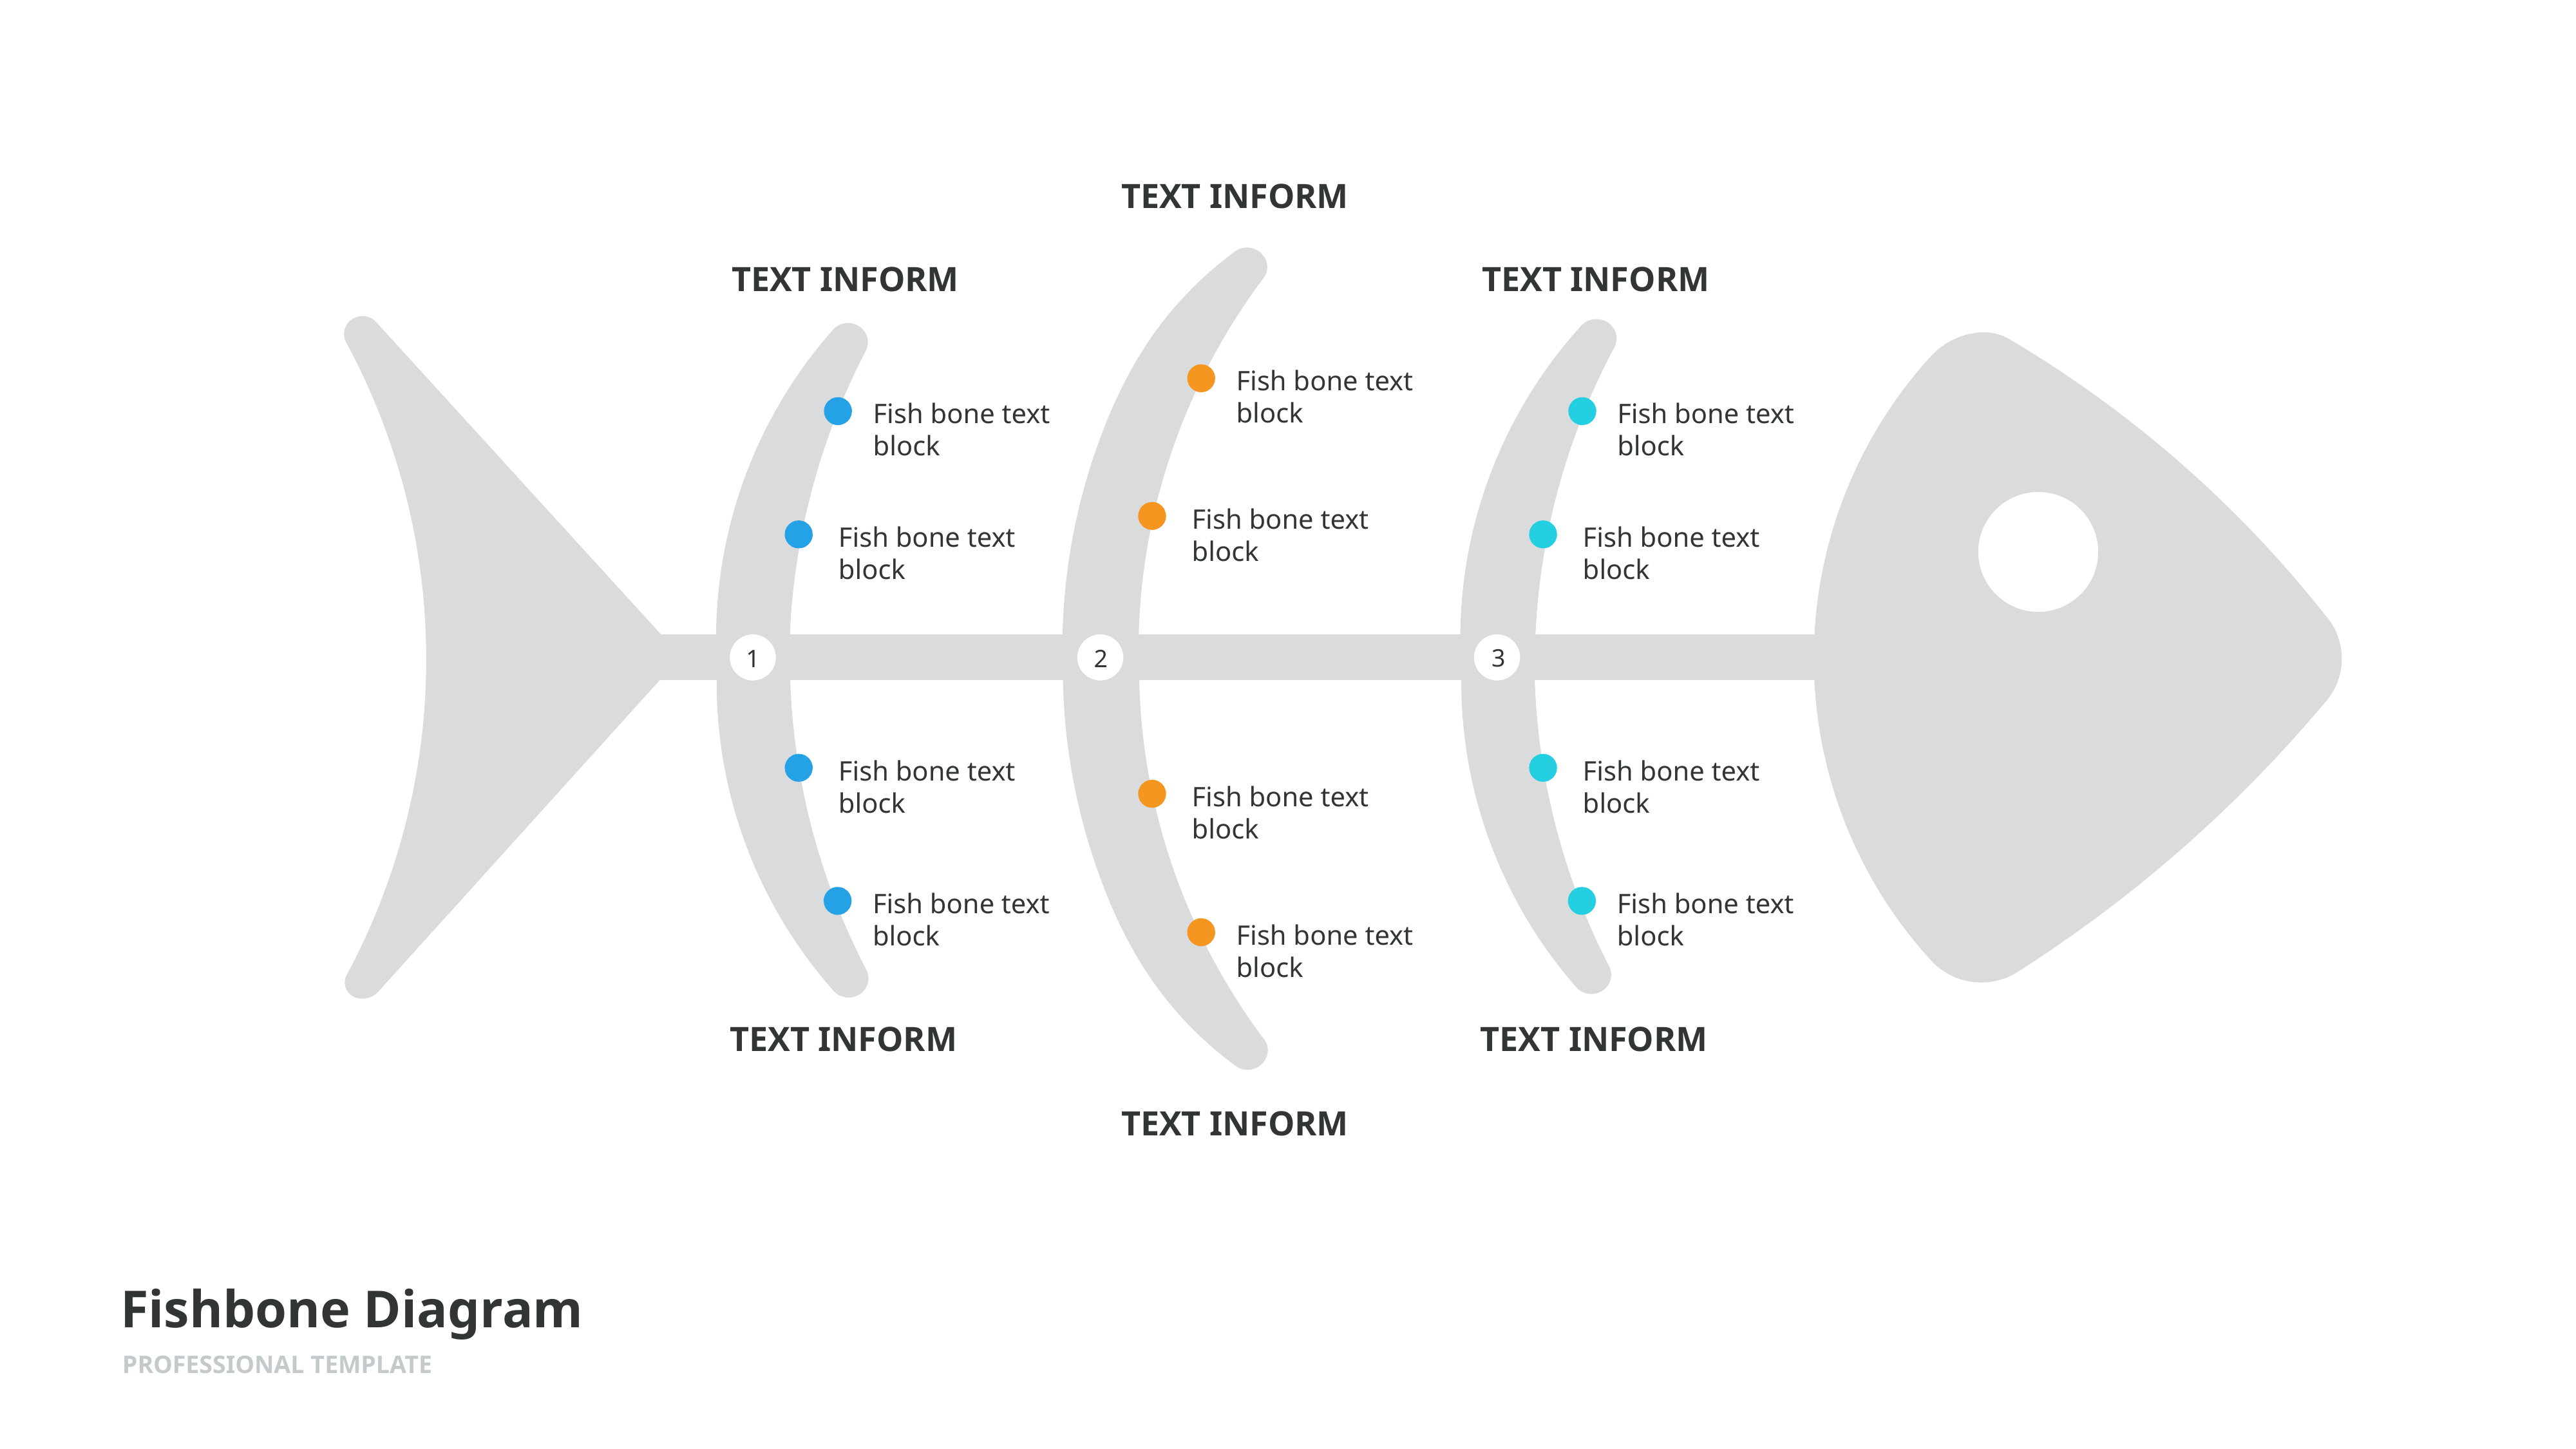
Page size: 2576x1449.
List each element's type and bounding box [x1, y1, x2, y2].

text_box [344, 169, 2342, 1148]
